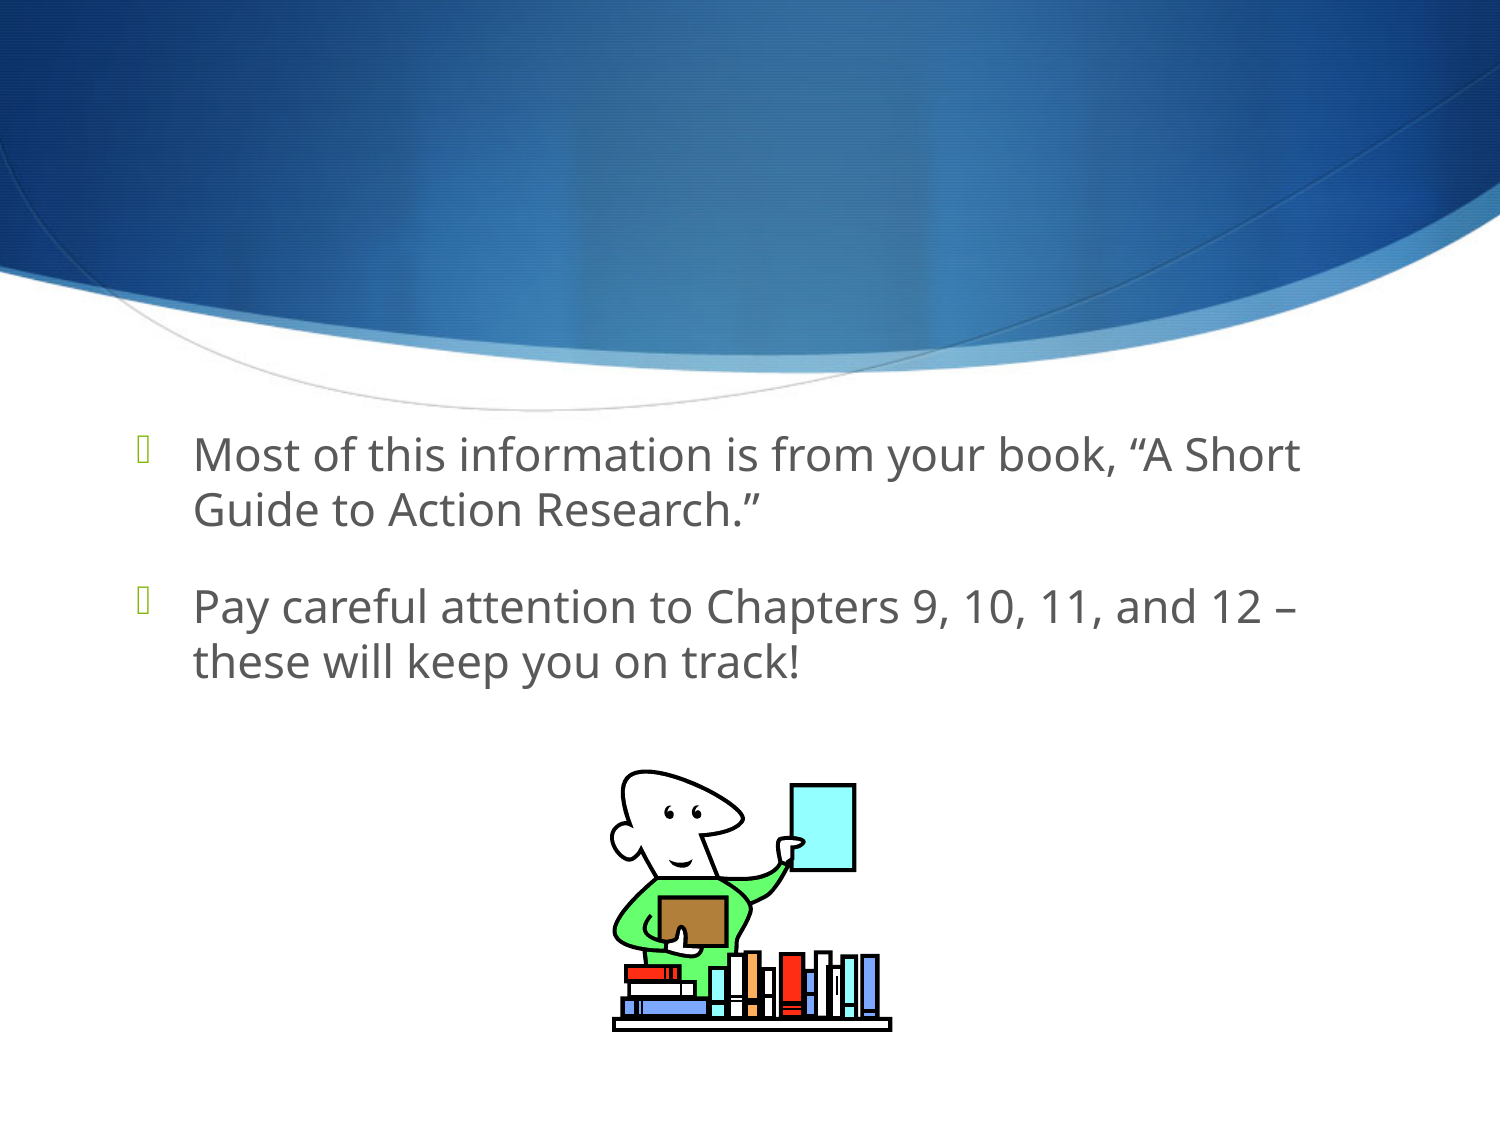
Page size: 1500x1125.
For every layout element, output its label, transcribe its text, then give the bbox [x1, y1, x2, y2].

picture [0, 0, 1500, 1125]
list Most of this information is from your book, “A Short Guide to Action Research.” Pay careful attention to Chapters 9, 10, 11, and 12 – these will keep you on track! [121, 418, 1379, 711]
